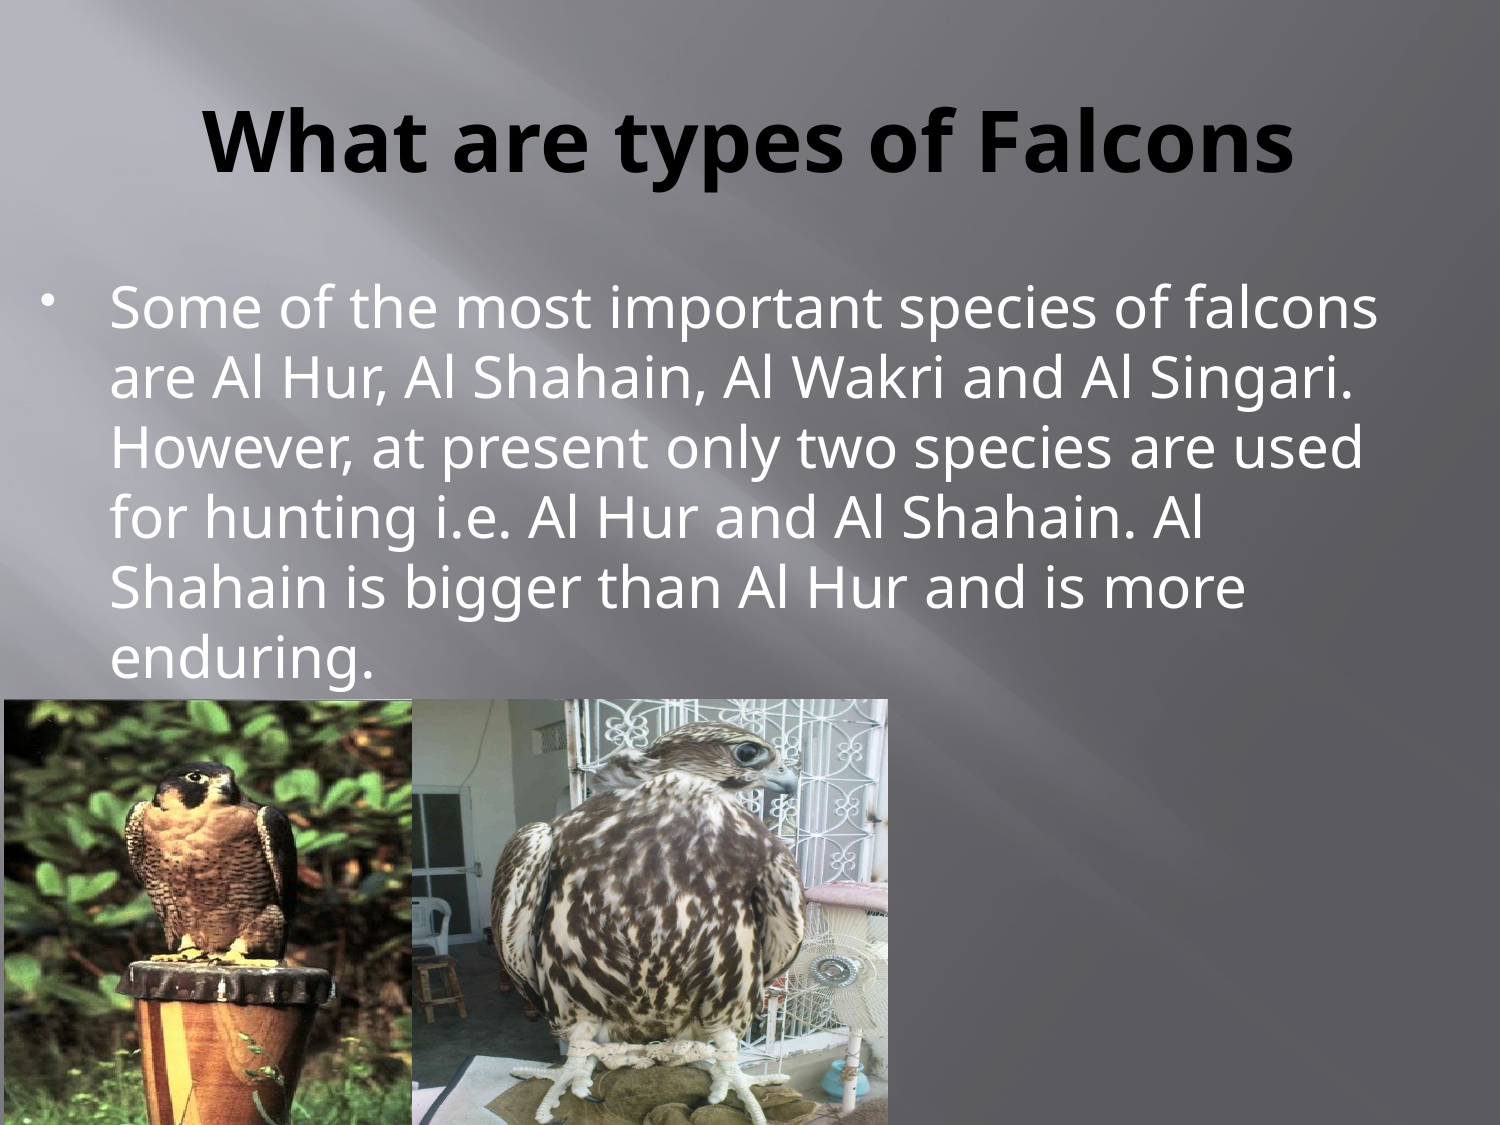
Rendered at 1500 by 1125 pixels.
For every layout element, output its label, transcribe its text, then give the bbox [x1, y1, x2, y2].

list Some of the most important species of falcons are Al Hur, Al Shahain, Al Wakri and Al Singari. However, at present only two species are used for hunting i.e. Al Hur and Al Shahain. Al Shahain is bigger than Al Hur and is more enduring. [4, 262, 1425, 1125]
picture [4, 699, 888, 1125]
title What are types of Falcons [75, 45, 1425, 233]
